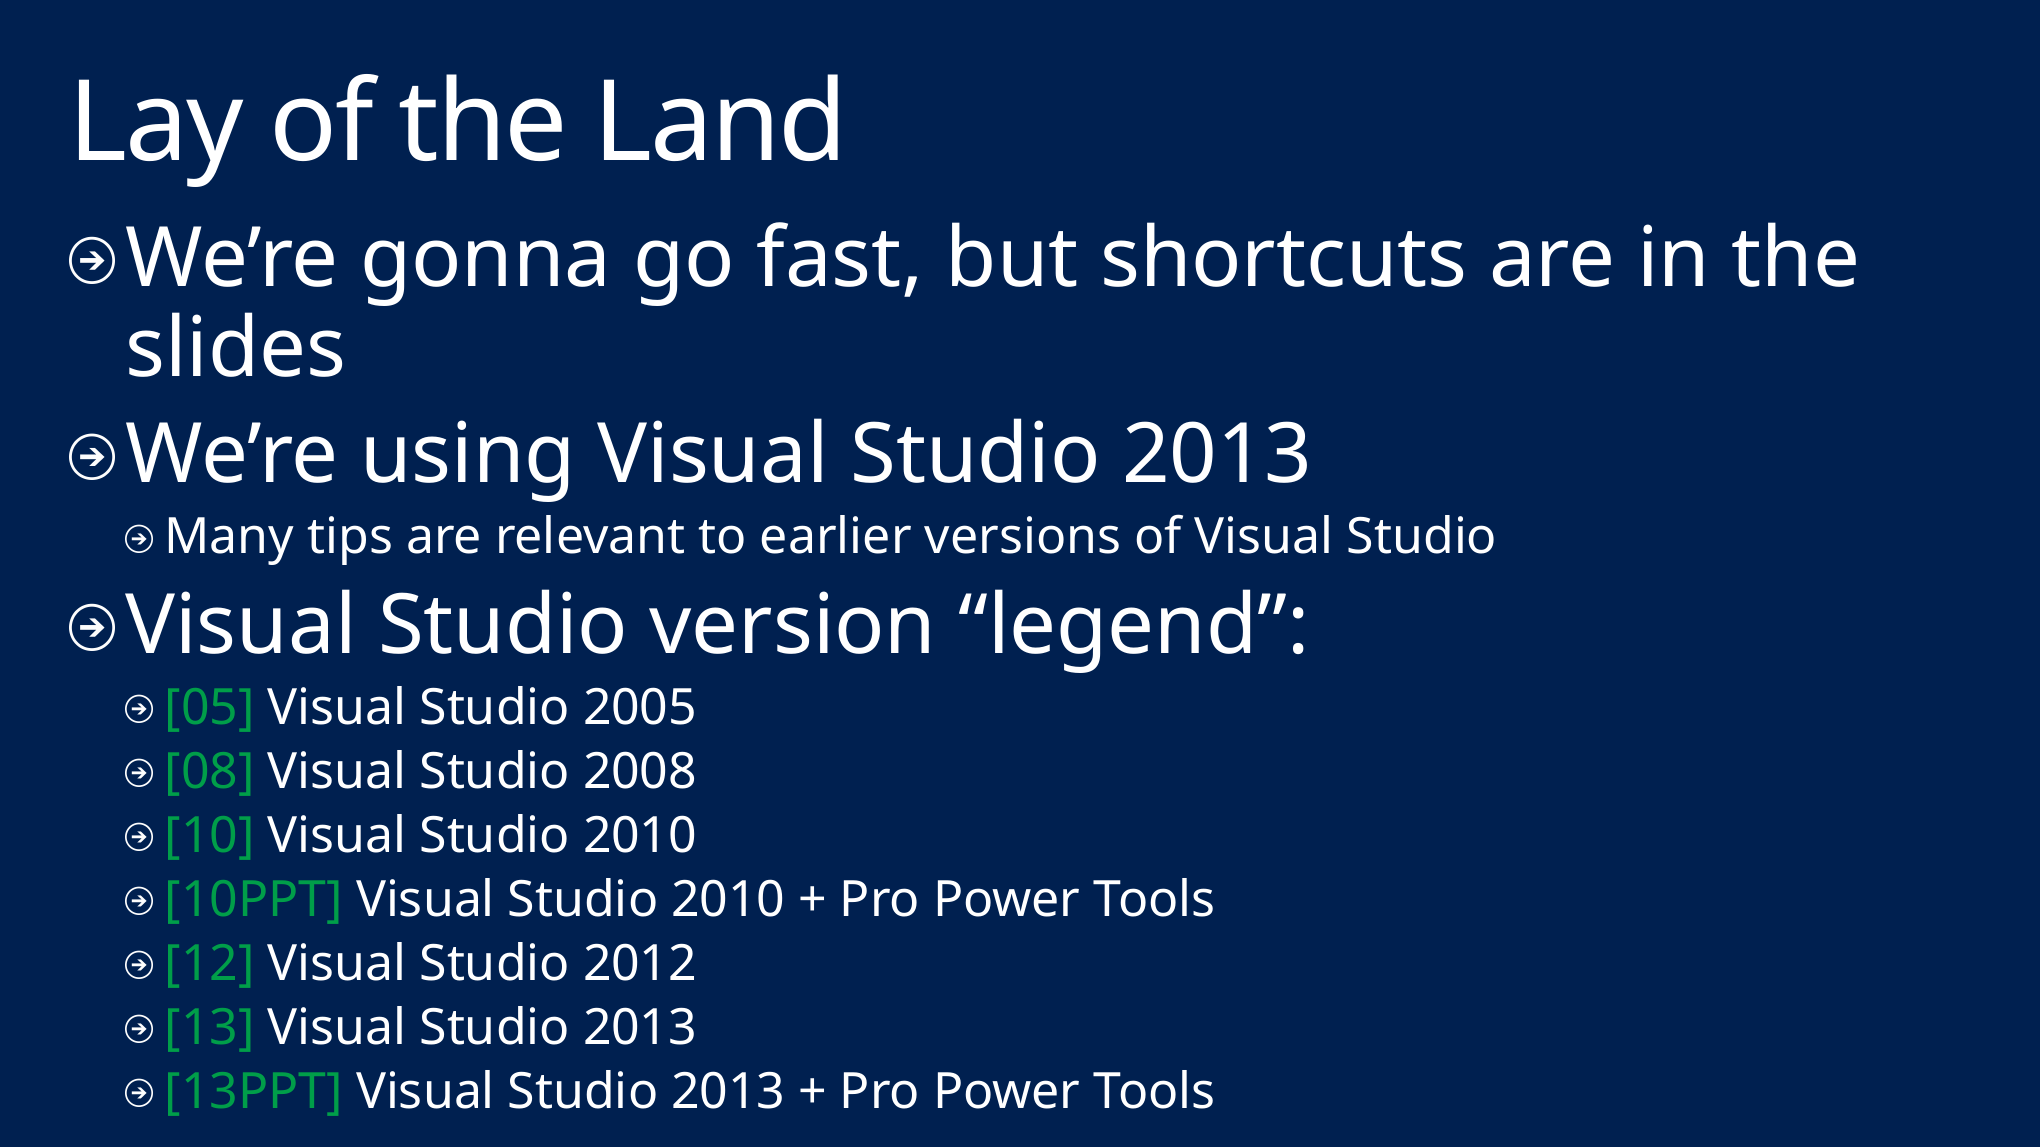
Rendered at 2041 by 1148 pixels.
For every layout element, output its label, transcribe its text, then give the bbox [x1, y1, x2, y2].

picture [125, 1007, 161, 1043]
picture [125, 751, 161, 787]
title Lay of the Land [45, 48, 1996, 199]
picture [69, 421, 128, 480]
list We’re gonna go fast, but shortcuts are in the slides We’re using Visual Studio 2013 Many tips are relevant to earlier versions of Visual Studio Visual Studio version “legend”: [05] Visual Studio 2005 [08] Visual Studio 2008 [10] Visual Studio 2010 [10PPT] Visual Studio 2010 + Pro Power Tools [12] Visual Studio 2012 [13] Visual Studio 2013 [13PPT] Visual Studio 2013 + Pro Power Tools [45, 199, 1996, 1076]
picture [125, 815, 161, 851]
picture [69, 591, 128, 651]
picture [125, 943, 161, 979]
picture [125, 1071, 161, 1107]
picture [125, 517, 161, 553]
picture [125, 687, 161, 723]
picture [125, 879, 161, 915]
picture [69, 224, 128, 284]
